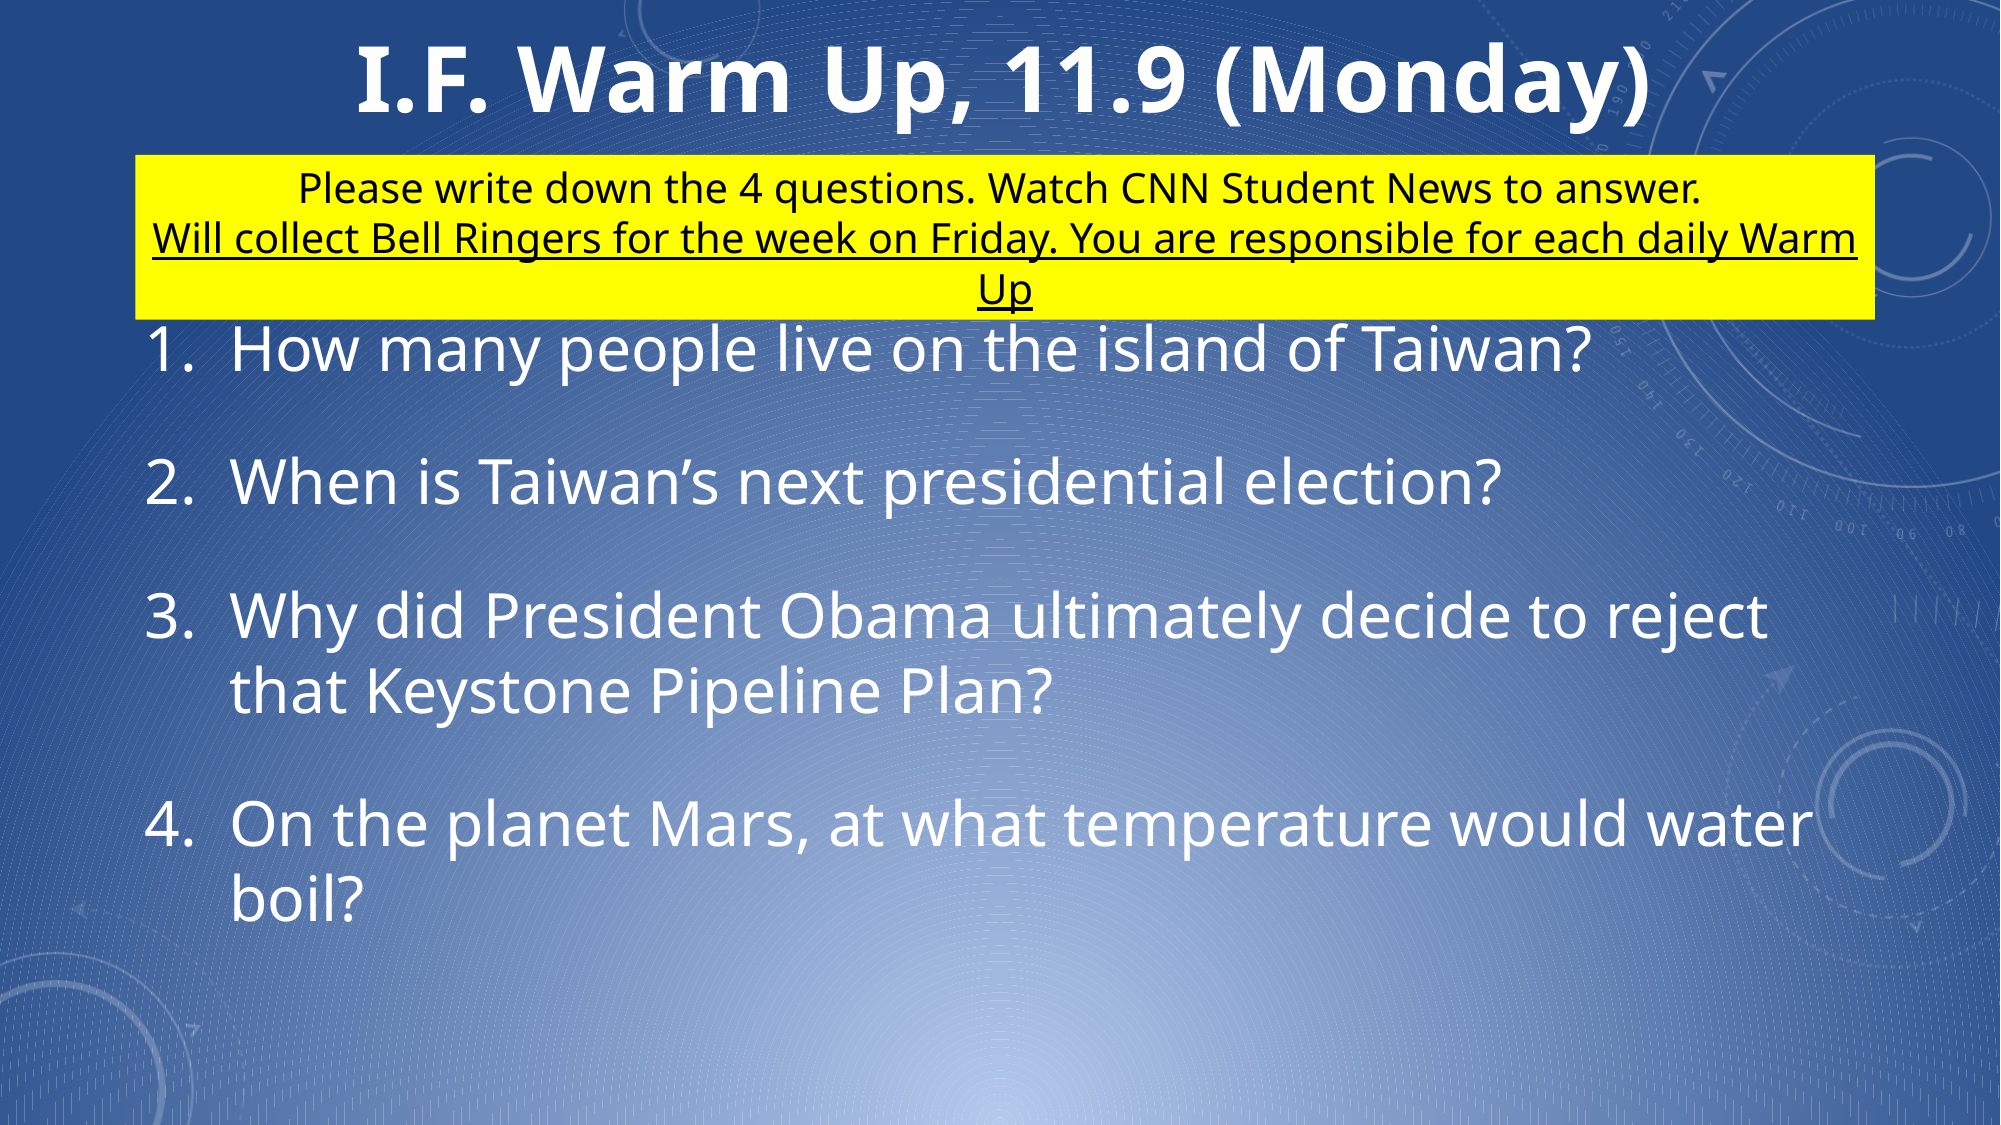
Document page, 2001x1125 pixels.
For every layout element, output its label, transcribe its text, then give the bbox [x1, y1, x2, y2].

text_box How many people live on the island of Taiwan? When is Taiwan’s next presidential election? Why did President Obama ultimately decide to reject that Keystone Pipeline Plan? On the planet Mars, at what temperature would water boil? [67, 301, 1943, 942]
text_box I.F. Warm Up, 11.9 (Monday) [135, 13, 1875, 139]
picture [0, 0, 2000, 1125]
text_box Please write down the 4 questions. Watch CNN Student News to answer. Will collect Bell Ringers for the week on Friday. You are responsible for each daily Warm Up [135, 154, 1875, 301]
